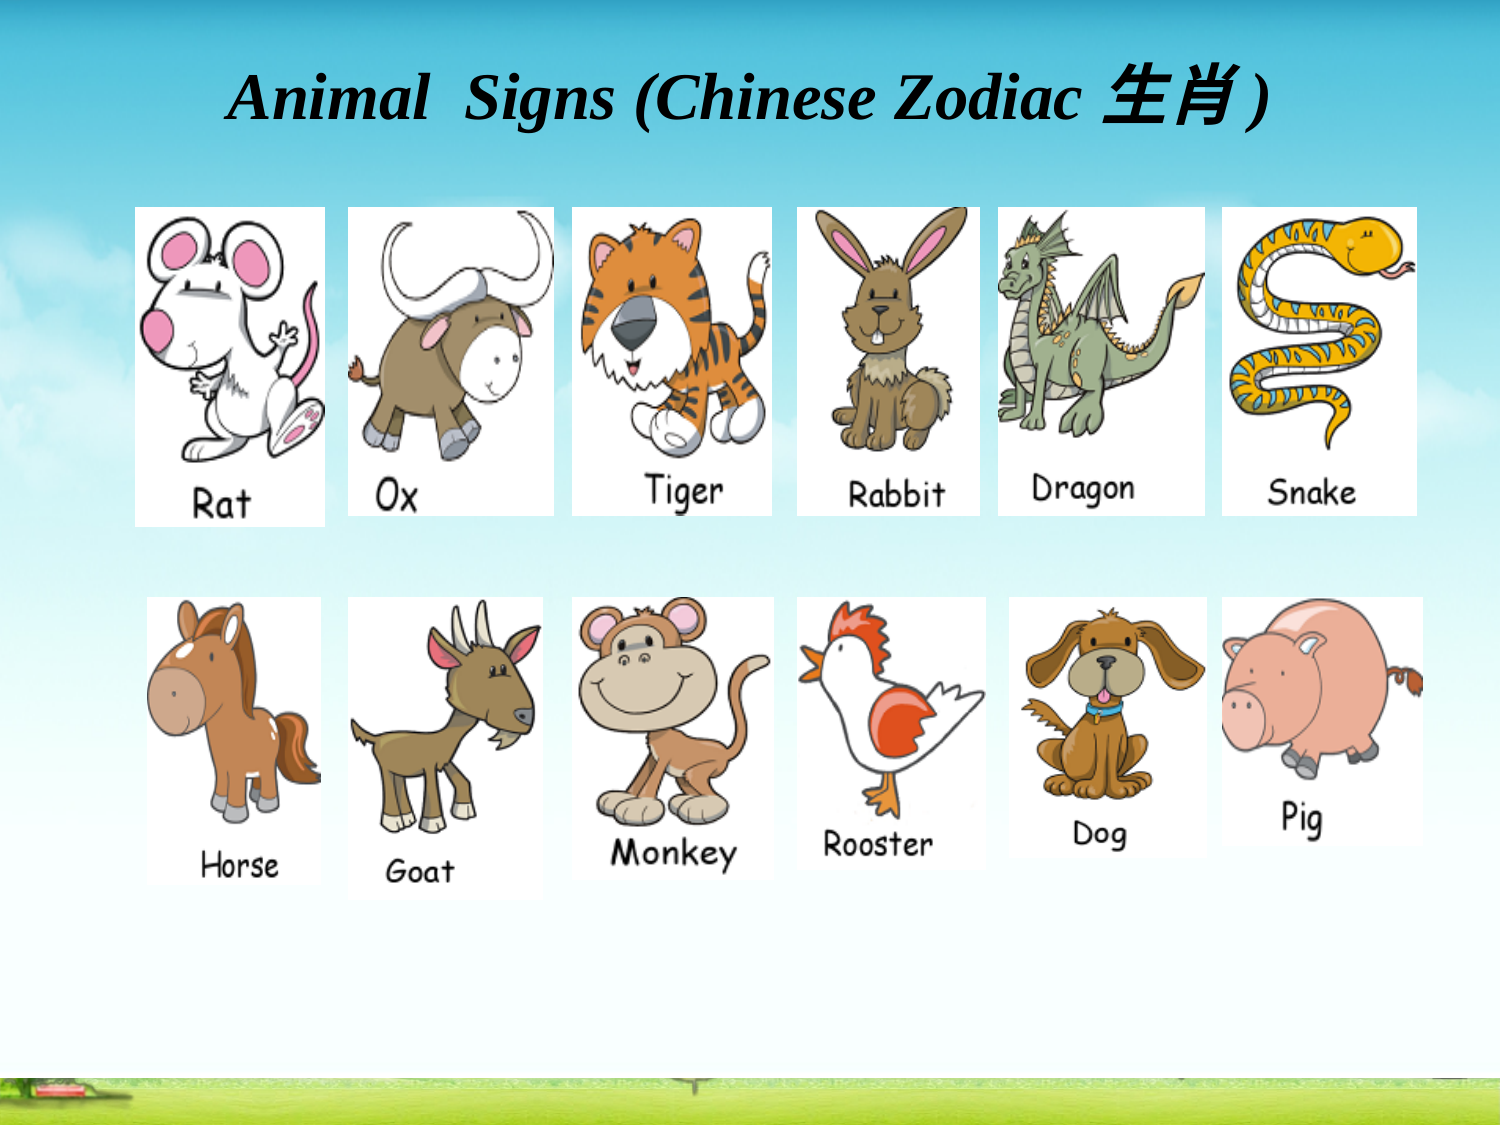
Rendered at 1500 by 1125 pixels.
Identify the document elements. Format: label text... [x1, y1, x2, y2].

title Animal Signs (Chinese Zodiac生肖) [75, 45, 1425, 233]
picture [0, 0, 1500, 1125]
